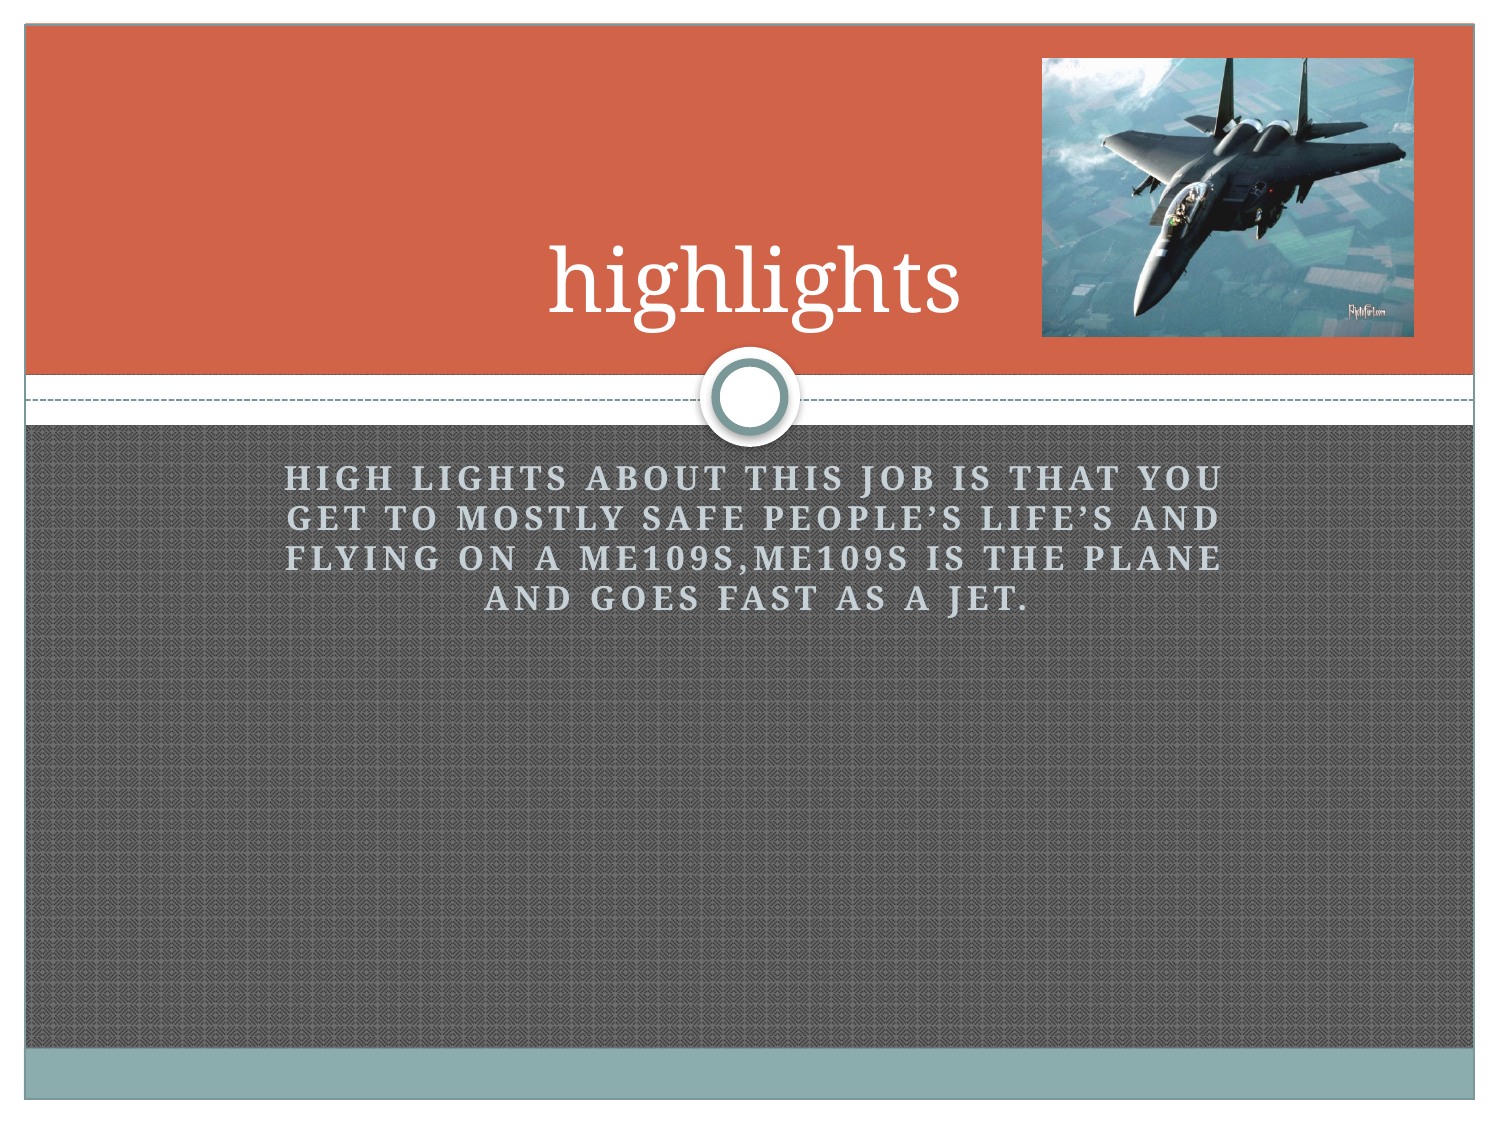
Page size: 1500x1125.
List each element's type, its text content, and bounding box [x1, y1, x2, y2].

title highlights [118, 87, 1036, 338]
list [1042, 58, 1414, 337]
list High lights about this job is that you get to mostly safe people’s life’s and flying on a Me109s,me109s is the plane and goes fast as a jet. [224, 449, 1288, 725]
